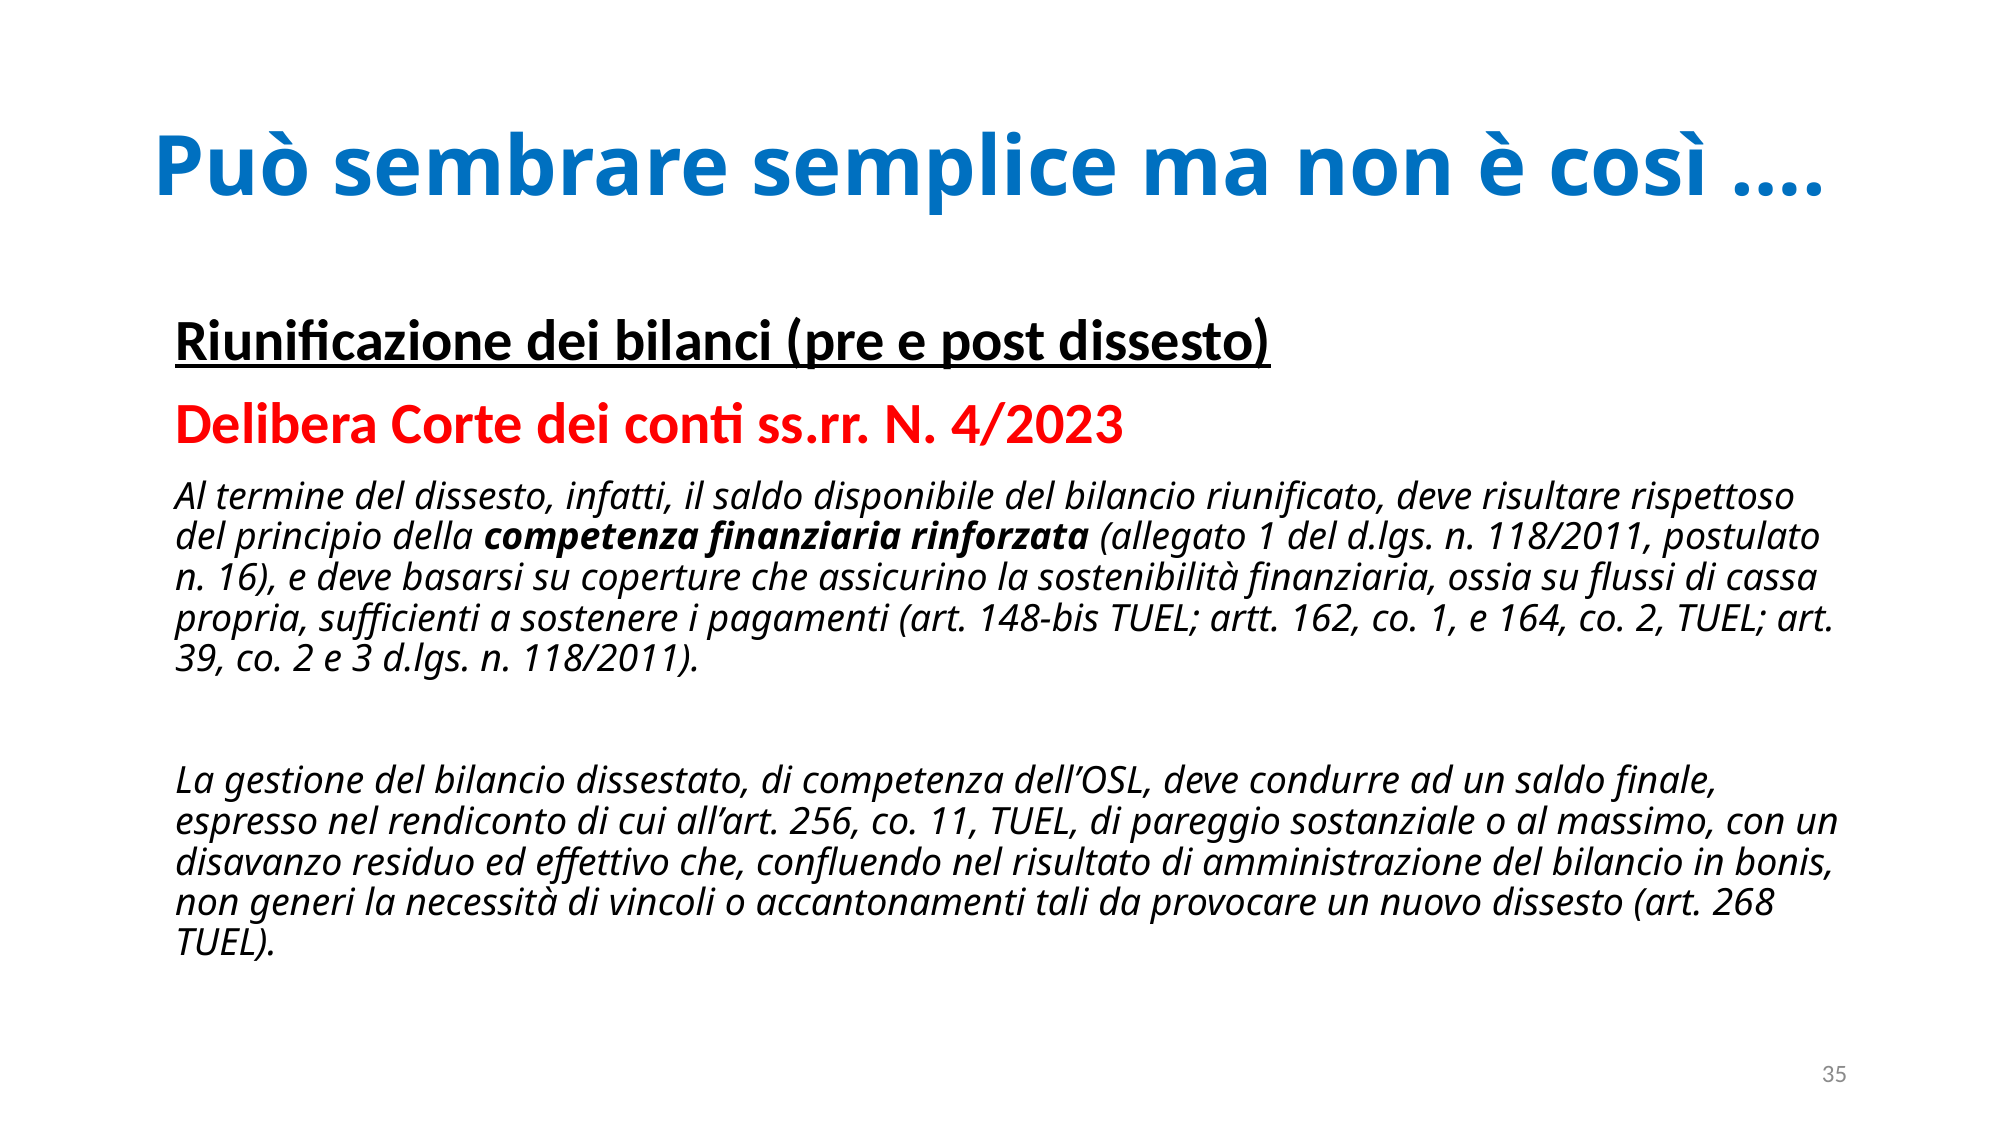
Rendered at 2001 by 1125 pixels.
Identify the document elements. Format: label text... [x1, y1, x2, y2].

slide_number 36 [1412, 1042, 1863, 1103]
title Può sembrare semplice ma non è così …. [137, 59, 1863, 278]
list Riunificazione dei bilanci (pre e post dissesto) Delibera Corte dei conti ss.rr. N. 4/2023 Al termine del dissesto, infatti, il saldo disponibile del bilancio riunificato, deve risultare rispettoso del principio della competenza finanziaria rinforzata (allegato 1 del d.lgs. n. 118/2011, postulato n. 16), e deve basarsi su coperture che assicurino la sostenibilità finanziaria, ossia su flussi di cassa propria, sufficienti a sostenere i pagamenti (art. 148-bis TUEL; artt. 162, co. 1, e 164, co. 2, TUEL; art. 39, co. 2 e 3 d.lgs. n. 118/2011). La gestione del bilancio dissestato, di competenza dell’OSL, deve condurre ad un saldo finale, espresso nel rendiconto di cui all’art. 256, co. 11, TUEL, di pareggio sostanziale o al massimo, con un disavanzo residuo ed effettivo che, confluendo nel risultato di amministrazione del bilancio in bonis, non generi la necessità di vincoli o accantonamenti tali da provocare un nuovo dissesto (art. 268 TUEL). [160, 302, 1861, 1017]
